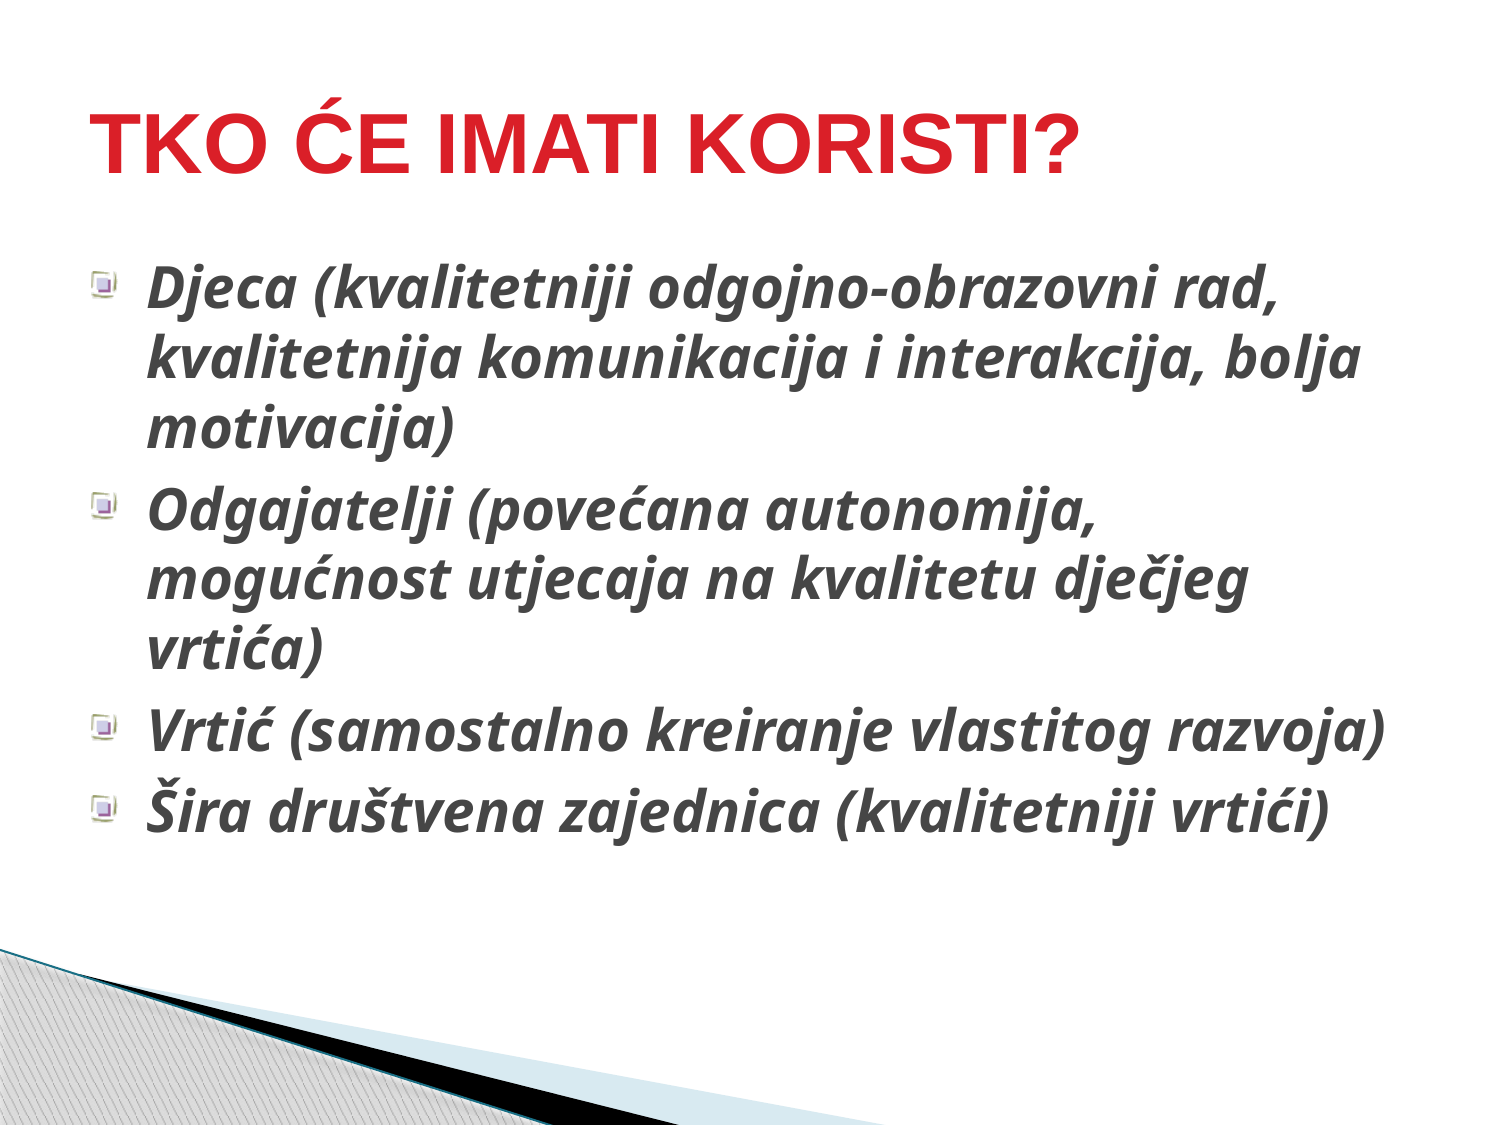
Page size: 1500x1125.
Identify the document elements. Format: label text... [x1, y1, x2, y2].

list Djeca (kvalitetniji odgojno-obrazovni rad, kvalitetnija komunikacija i interakcija, bolja motivacija) Odgajatelji (povećana autonomija, mogućnost utjecaja na kvalitetu dječjeg vrtića) Vrtić (samostalno kreiranje vlastitog razvoja) Šira društvena zajednica (kvalitetniji vrtići) [75, 243, 1425, 986]
picture [90, 492, 118, 521]
picture [90, 271, 118, 300]
picture [90, 714, 118, 742]
title TKO ĆE IMATI KORISTI? [75, 45, 1425, 233]
picture [90, 795, 118, 824]
